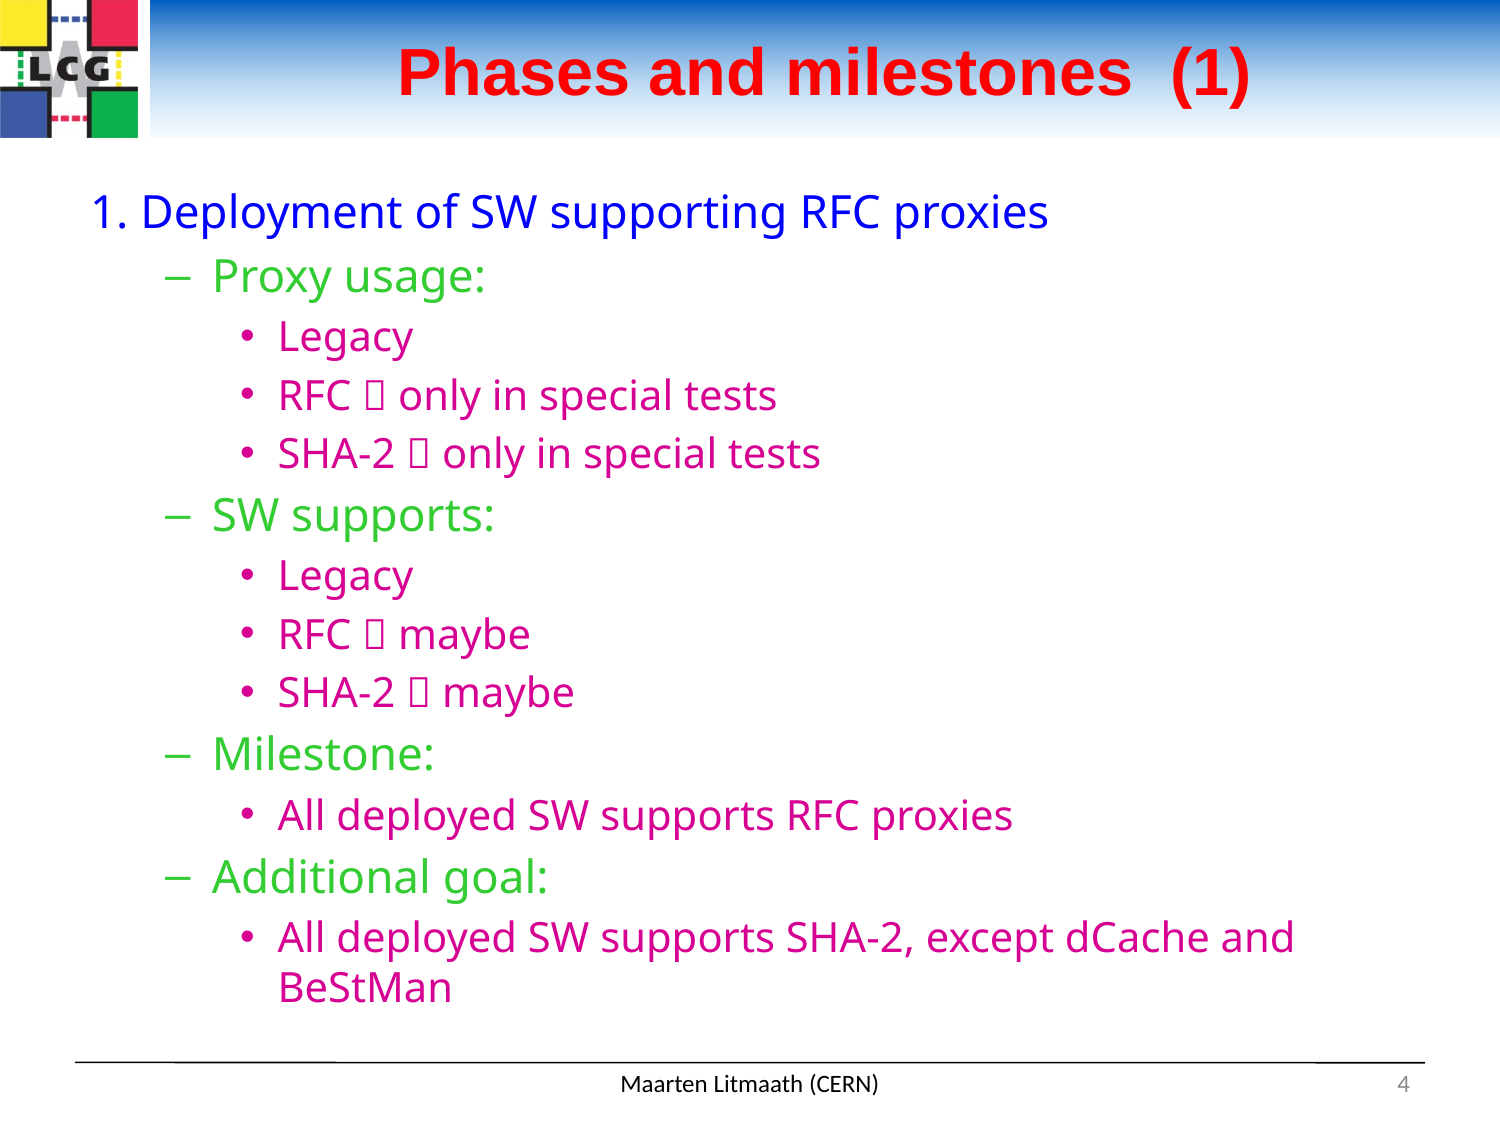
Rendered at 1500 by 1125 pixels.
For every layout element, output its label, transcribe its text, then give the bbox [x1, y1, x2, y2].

title Phases and milestones (1) [149, 0, 1500, 138]
slide_number 4 [1312, 1062, 1425, 1103]
picture [0, 0, 138, 138]
footer Maarten Litmaath (CERN) [225, 1062, 1275, 1103]
list 1. Deployment of SW supporting RFC proxies Proxy usage: Legacy RFC  only in special tests SHA-2  only in special tests SW supports: Legacy RFC  maybe SHA-2  maybe Milestone: All deployed SW supports RFC proxies Additional goal: All deployed SW supports SHA-2, except dCache and BeStMan [74, 174, 1438, 1006]
